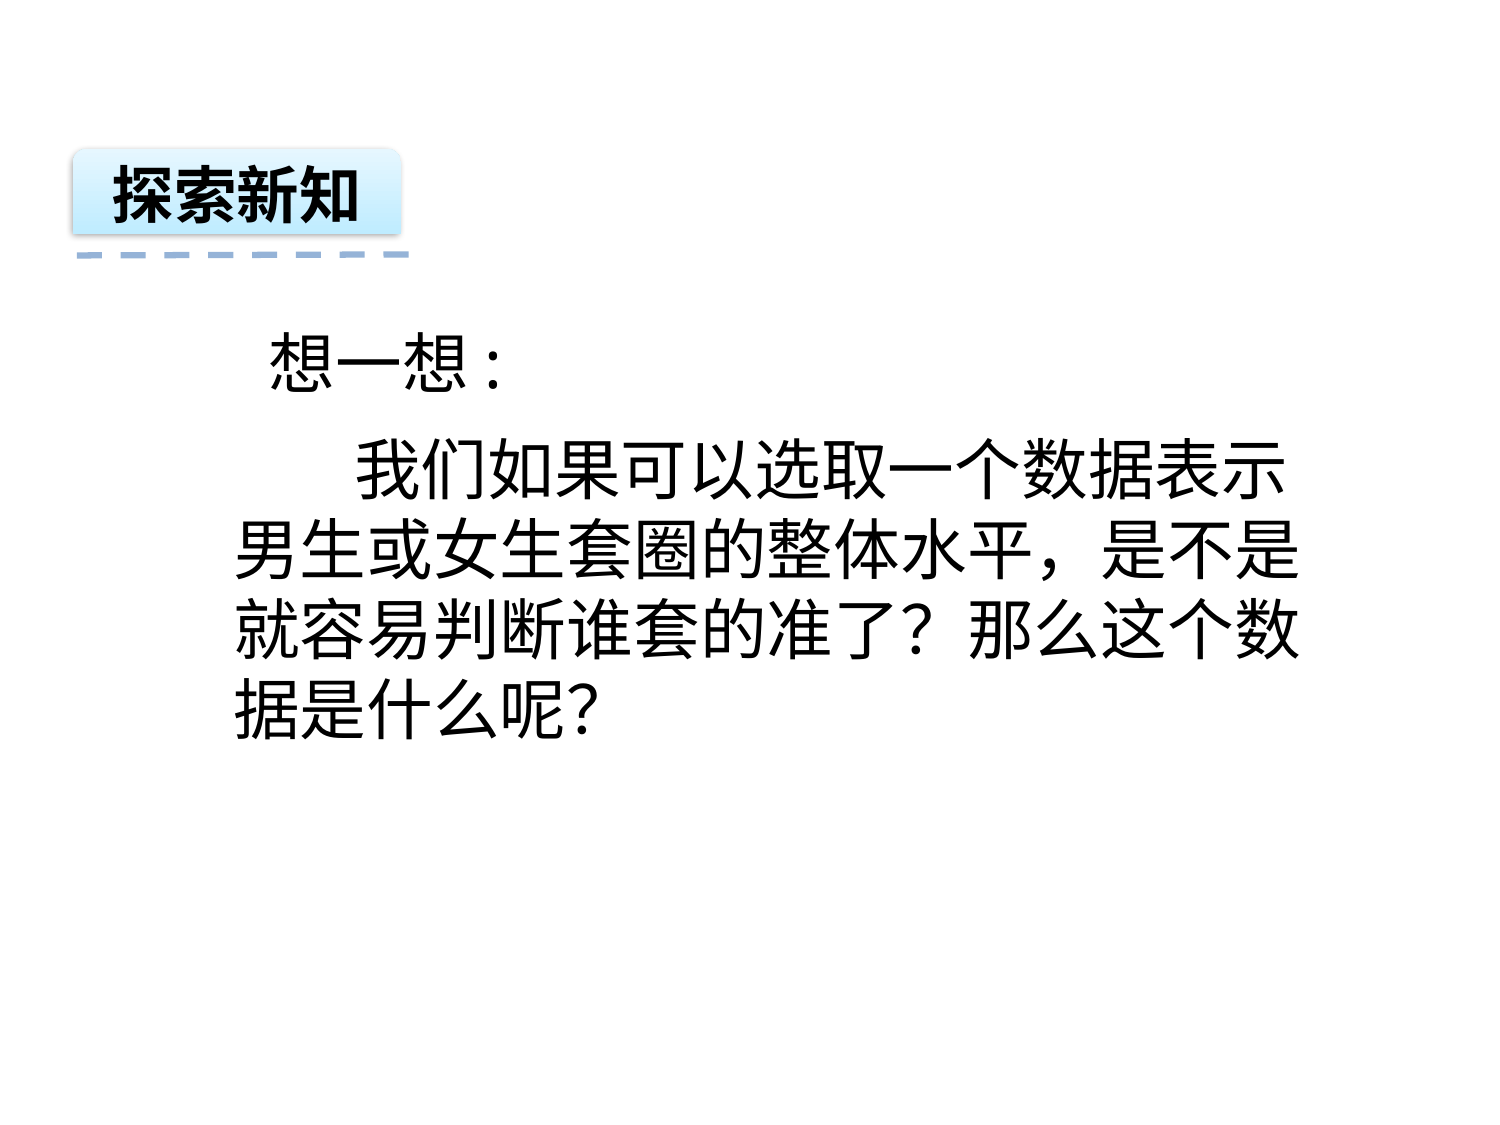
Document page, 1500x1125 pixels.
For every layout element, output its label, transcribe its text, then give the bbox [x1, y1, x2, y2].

text_box 想一想: [253, 314, 625, 409]
text_box 探索新知 [72, 148, 402, 235]
text_box 我们如果可以选取一个数据表示男生或女生套圈的整体水平，是不是就容易判断谁套的准了？那么这个数据是什么呢？ [218, 420, 1317, 756]
